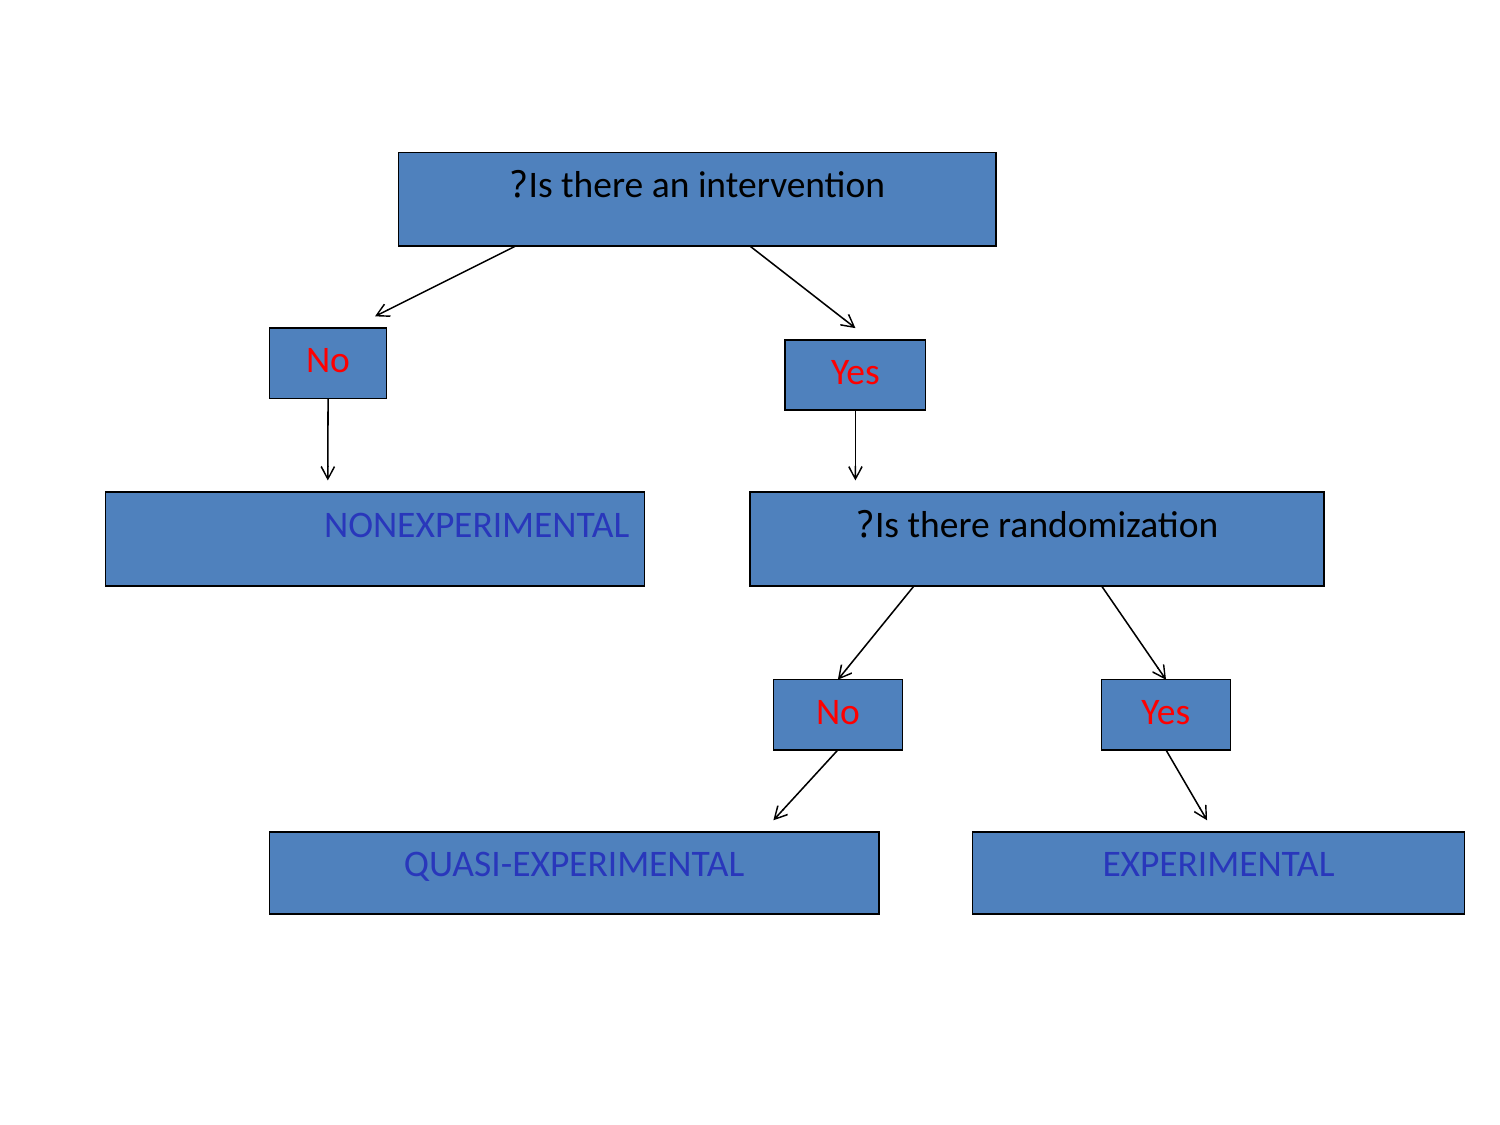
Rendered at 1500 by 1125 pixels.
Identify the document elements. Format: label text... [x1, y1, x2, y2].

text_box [828, 594, 924, 672]
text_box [374, 245, 516, 317]
text_box No [269, 328, 387, 399]
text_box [1086, 600, 1181, 666]
text_box NONEXPERIMENTAL [105, 492, 645, 586]
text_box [1151, 764, 1222, 806]
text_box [749, 245, 856, 329]
text_box EXPERIMENTAL [972, 832, 1465, 914]
text_box Is there an intervention? [398, 152, 996, 247]
text_box QUASI-EXPERIMENTAL [269, 832, 879, 914]
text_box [770, 752, 842, 818]
text_box No [773, 679, 903, 750]
text_box Yes [785, 339, 926, 411]
text_box Yes [1101, 679, 1231, 750]
text_box Is there randomization? [749, 492, 1325, 586]
